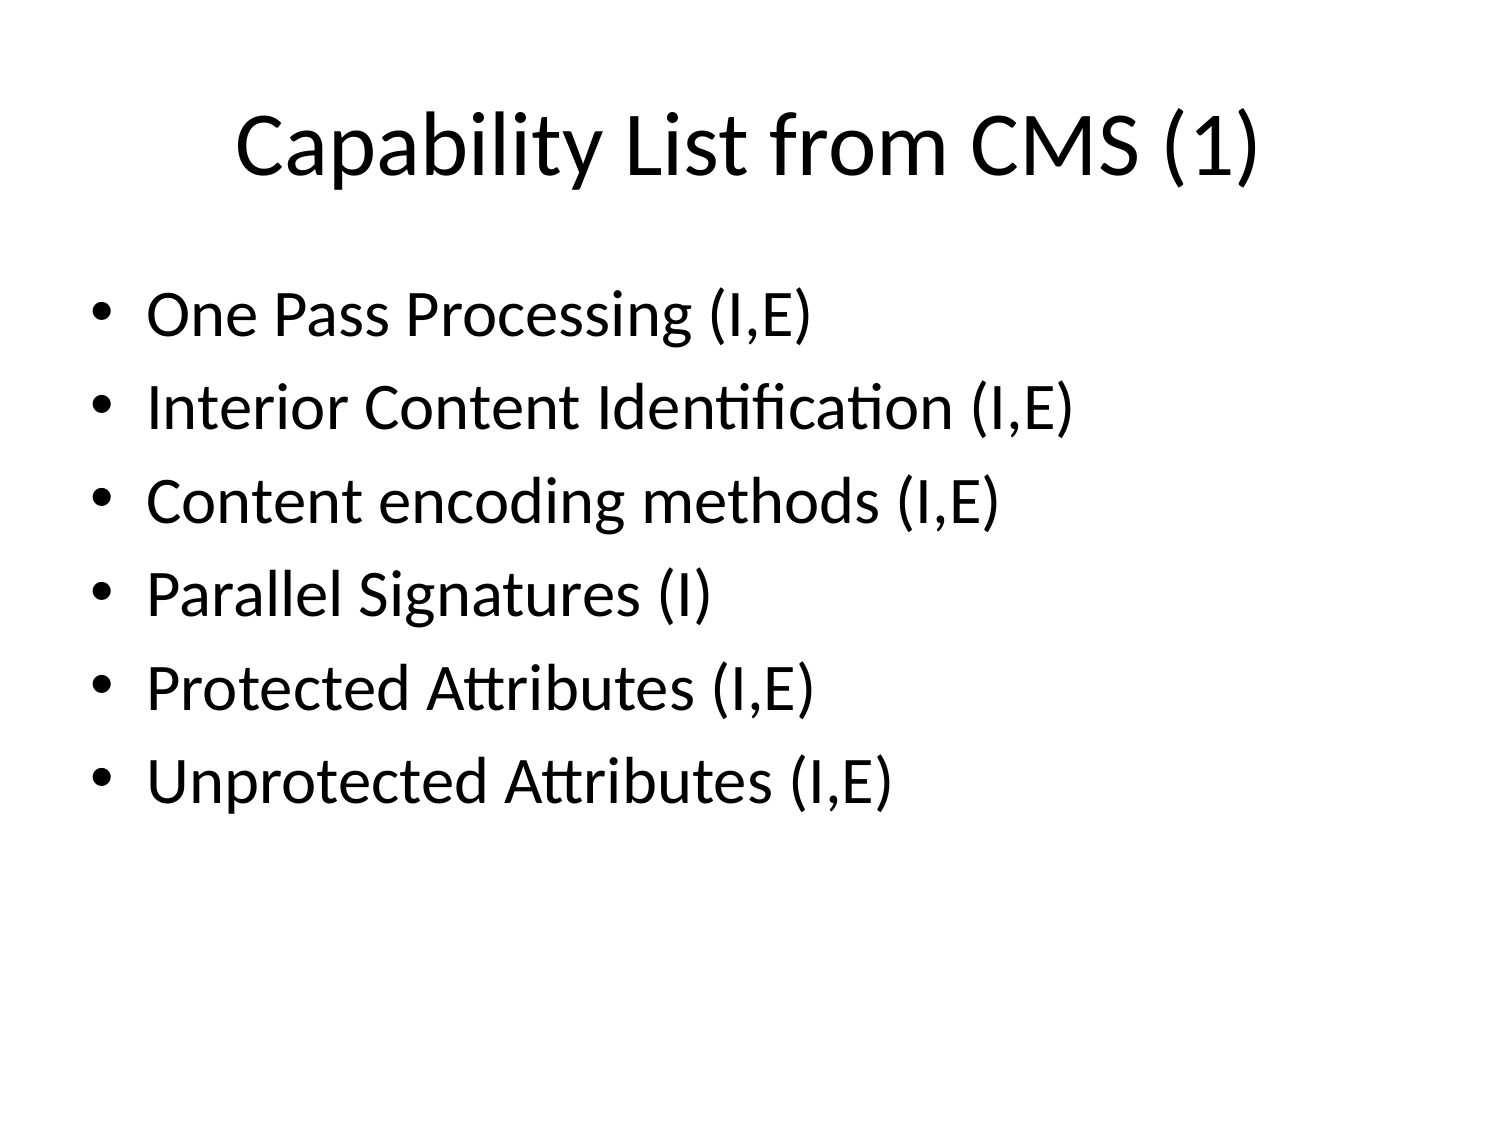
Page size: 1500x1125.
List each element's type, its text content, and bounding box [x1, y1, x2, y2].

list One Pass Processing (I,E) Interior Content Identification (I,E) Content encoding methods (I,E) Parallel Signatures (I) Protected Attributes (I,E) Unprotected Attributes (I,E) [75, 262, 1425, 1005]
title Capability List from CMS (1) [75, 45, 1425, 233]
